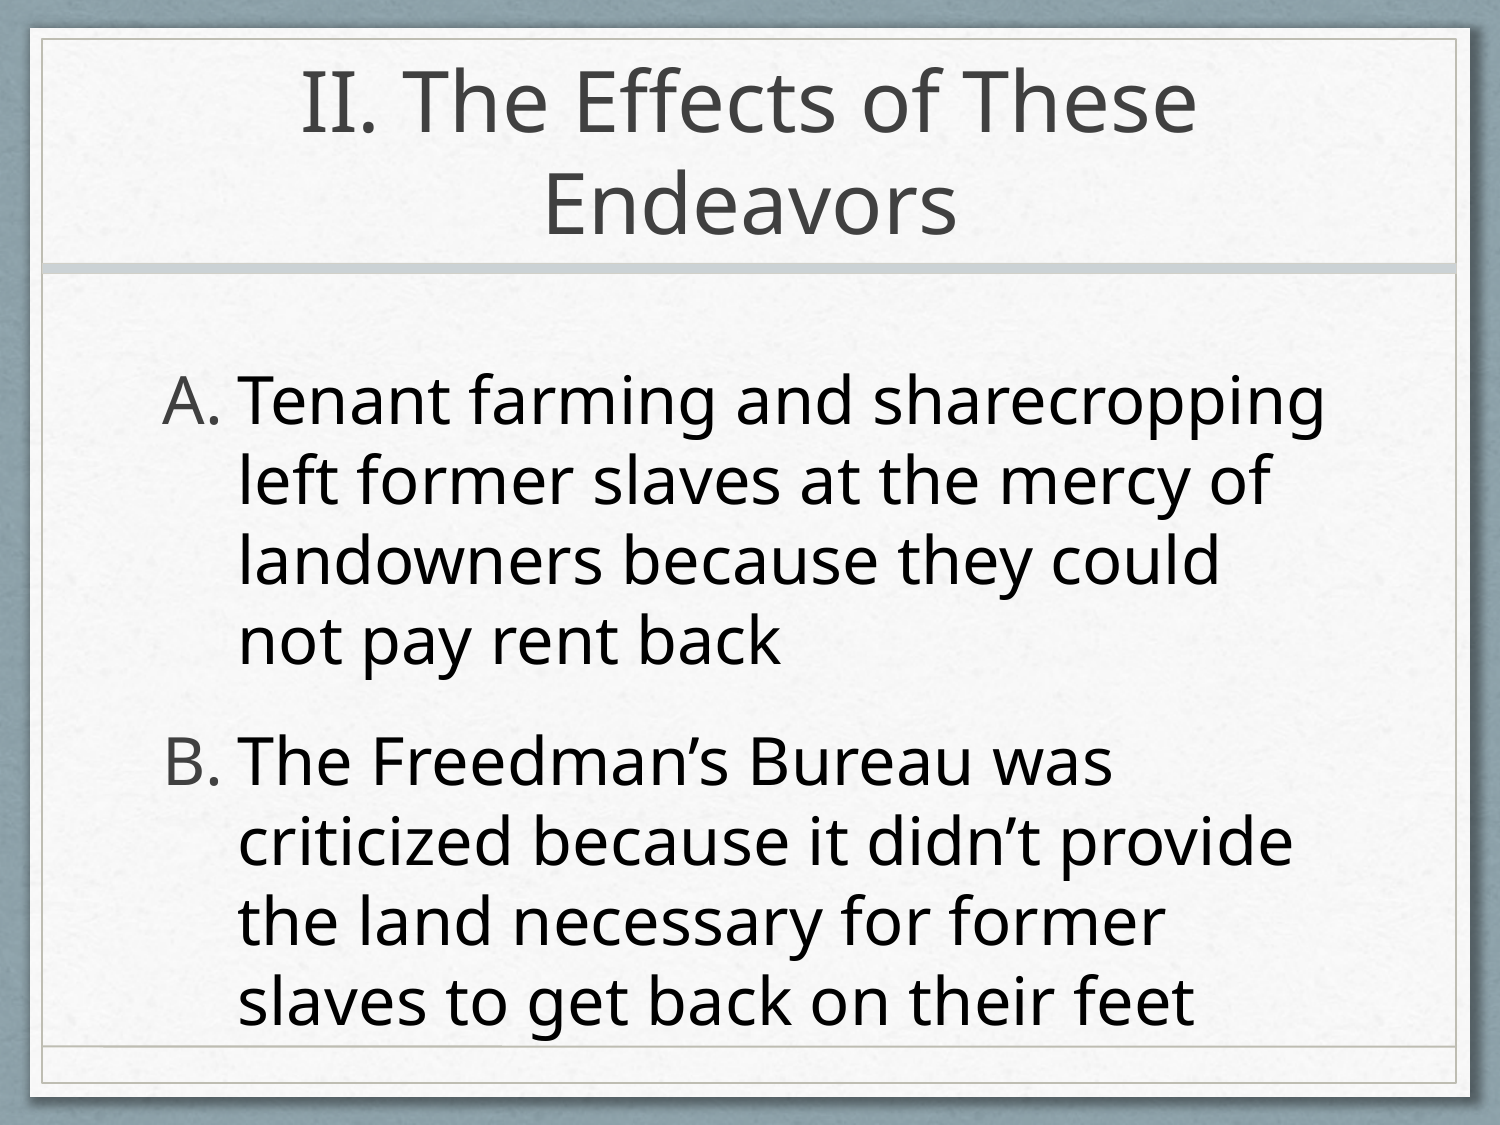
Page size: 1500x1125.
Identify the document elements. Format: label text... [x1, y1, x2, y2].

title II. The Effects of These Endeavors [147, 40, 1353, 260]
picture [30, 28, 1470, 1097]
list Tenant farming and sharecropping left former slaves at the mercy of landowners because they could not pay rent back The Freedman’s Bureau was criticized because it didn’t provide the land necessary for former slaves to get back on their feet [147, 350, 1353, 995]
